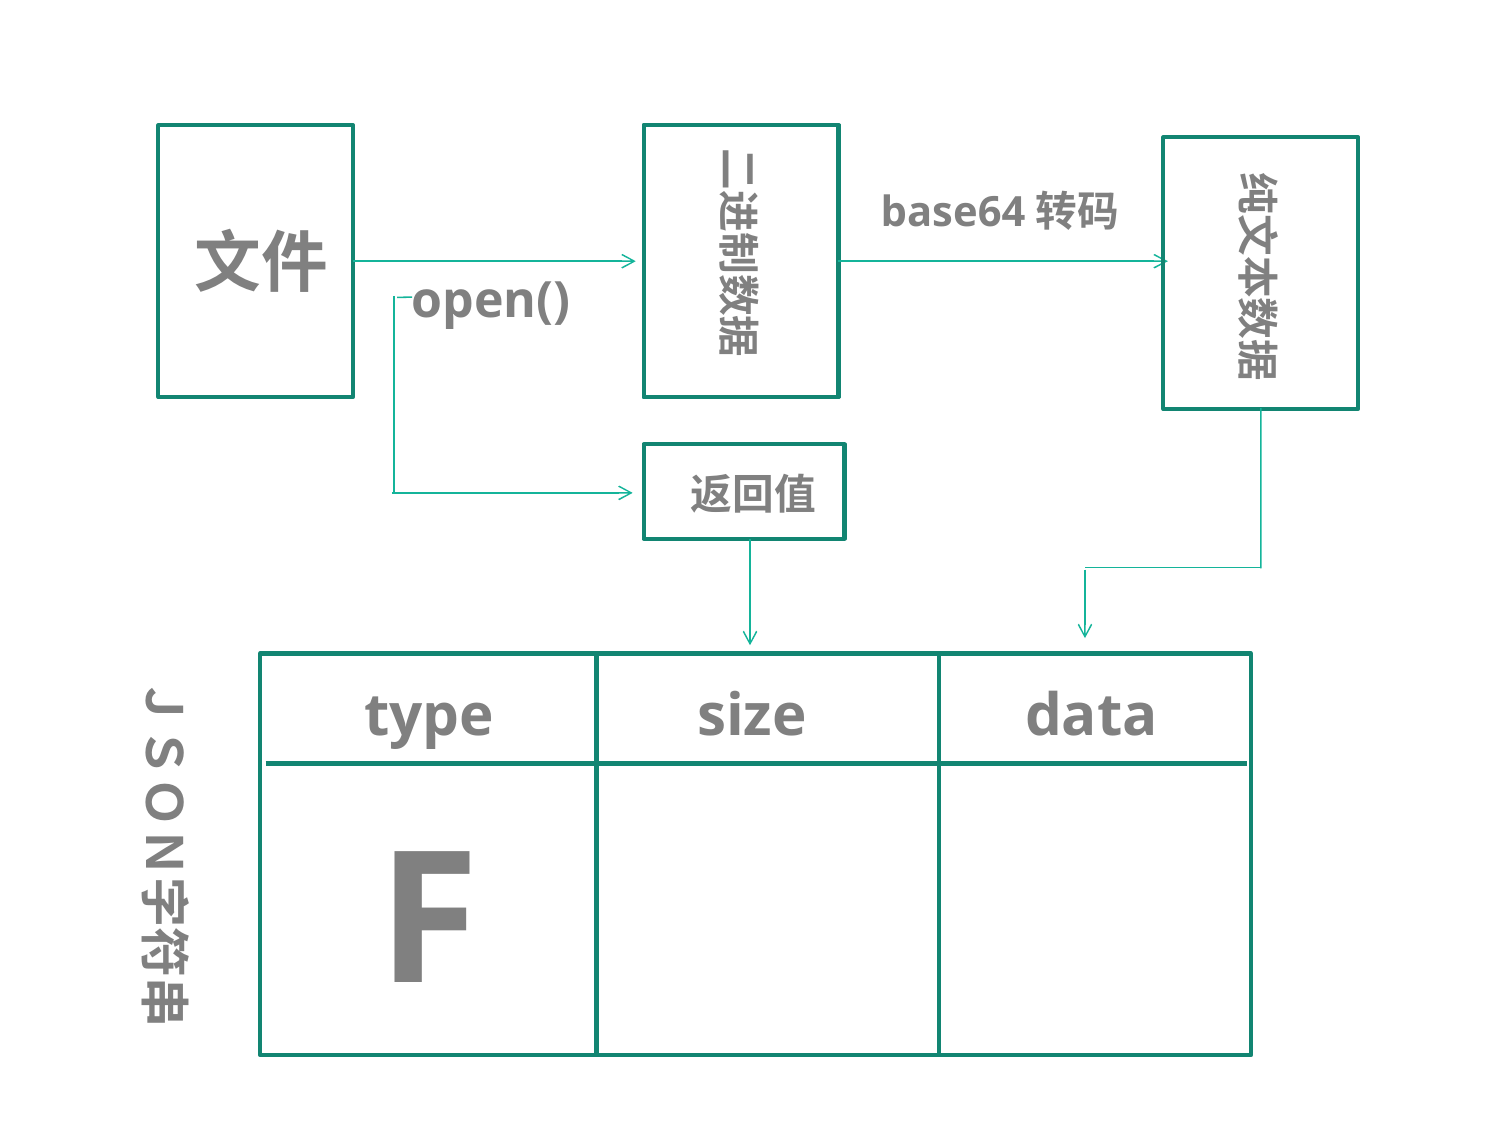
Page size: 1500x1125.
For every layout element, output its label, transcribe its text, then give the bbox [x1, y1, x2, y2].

text_box [156, 123, 355, 399]
text_box 纯文本数据 [1234, 172, 1285, 381]
text_box 二进制数据 [714, 148, 765, 358]
text_box type [364, 677, 494, 748]
text_box data [1025, 677, 1158, 748]
text_box 文件 [194, 219, 329, 300]
text_box size [697, 677, 807, 748]
text_box [642, 442, 847, 541]
text_box open() [411, 270, 571, 328]
text_box [642, 123, 841, 399]
text_box [1161, 135, 1360, 411]
text_box F [378, 798, 479, 1019]
text_box base64转码 [880, 184, 1120, 235]
text_box 返回值 [690, 467, 816, 518]
text_box [258, 651, 1253, 1057]
text_box ＪＳＯＮ字符串 [135, 677, 197, 1028]
